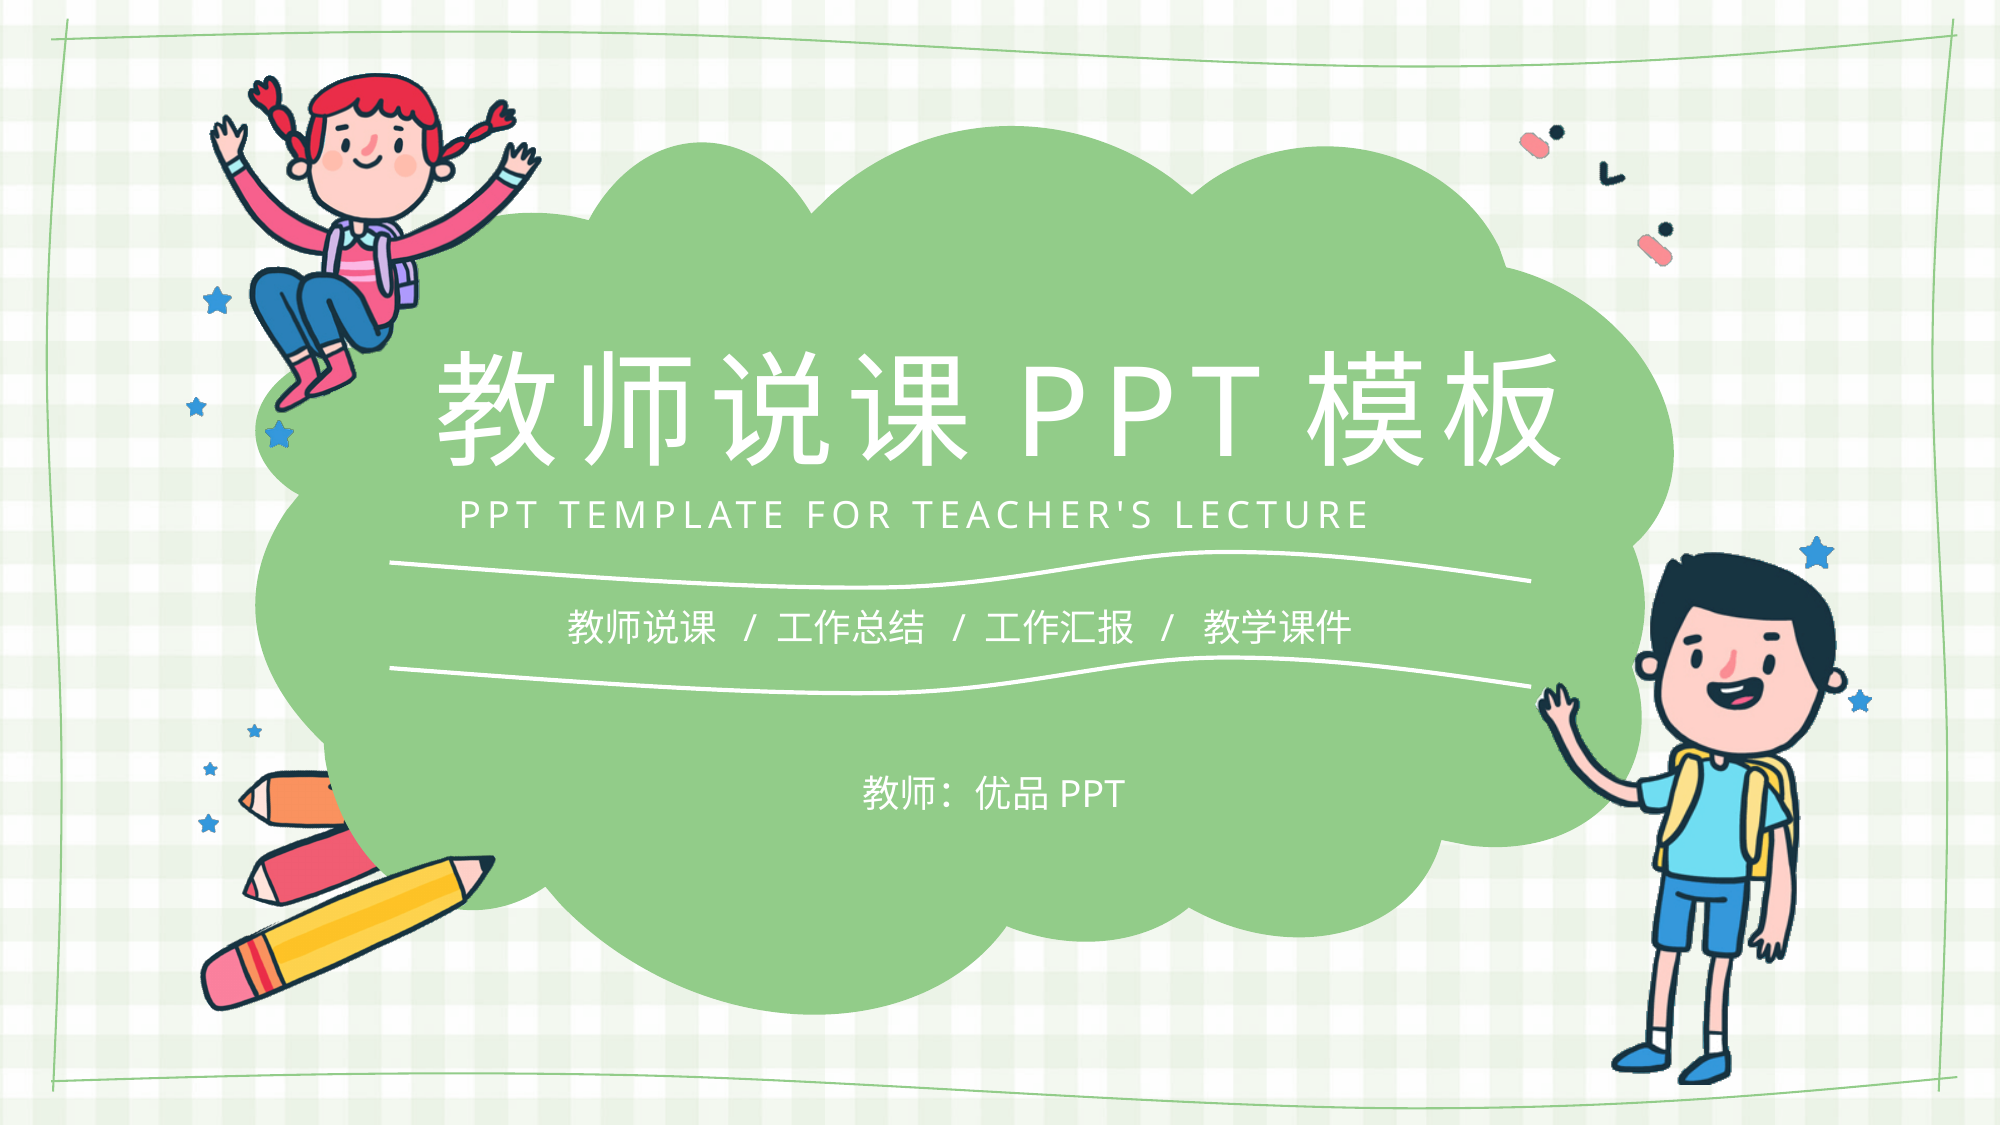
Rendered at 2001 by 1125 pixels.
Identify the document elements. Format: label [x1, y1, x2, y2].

picture [0, 0, 2000, 1125]
text_box [46, 18, 1958, 1109]
